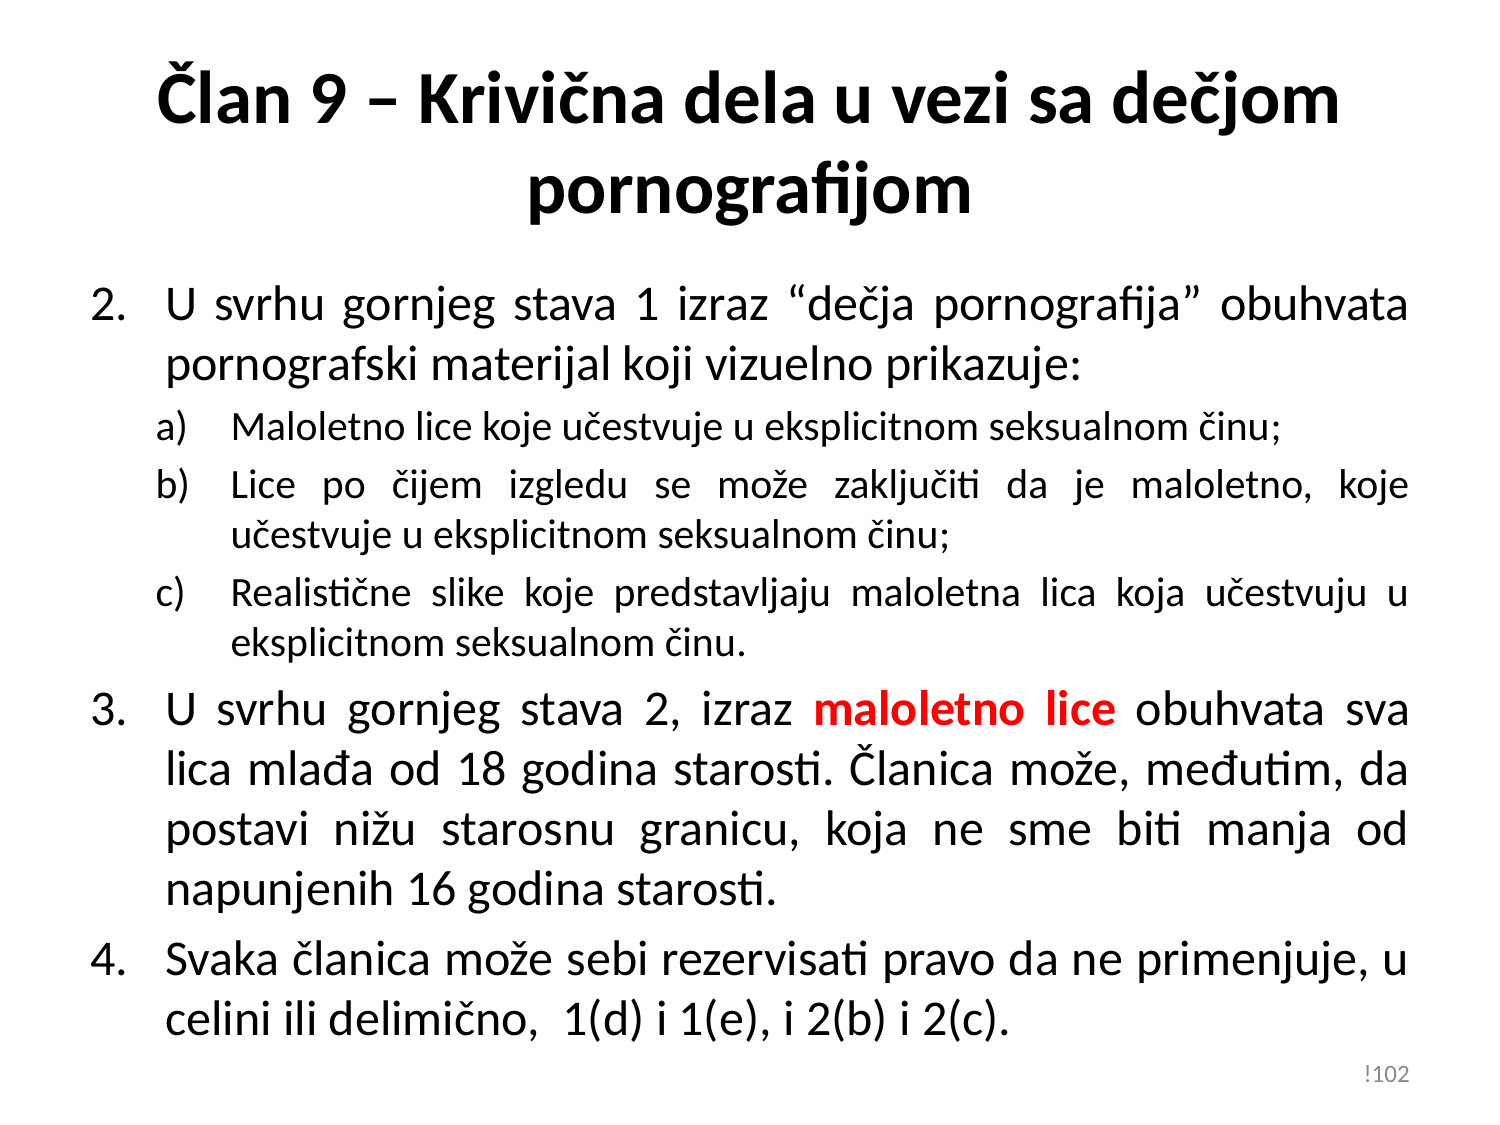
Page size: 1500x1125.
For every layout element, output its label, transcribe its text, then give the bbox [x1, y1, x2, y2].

list U svrhu gornjeg stava 1 izraz “dečja pornografija” obuhvata pornografski materijal koji vizuelno prikazuje: Maloletno lice koje učestvuje u eksplicitnom seksualnom činu; Lice po čijem izgledu se može zaključiti da je maloletno, koje učestvuje u eksplicitnom seksualnom činu; Realistične slike koje predstavljaju maloletna lica koja učestvuju u eksplicitnom seksualnom činu. U svrhu gornjeg stava 2, izraz maloletno lice obuhvata sva lica mlađa od 18 godina starosti. Članica može, međutim, da postavi nižu starosnu granicu, koja ne sme biti manja od napunjenih 16 godina starosti. Svaka članica može sebi rezervisati pravo da ne primenjuje, u celini ili delimično, 1(d) i 1(e), i 2(b) i 2(c). [74, 262, 1426, 1006]
slide_number !102 [1074, 1042, 1425, 1103]
title Član 9 – Krivična dela u vezi sa dečjom pornografijom [74, 44, 1426, 233]
